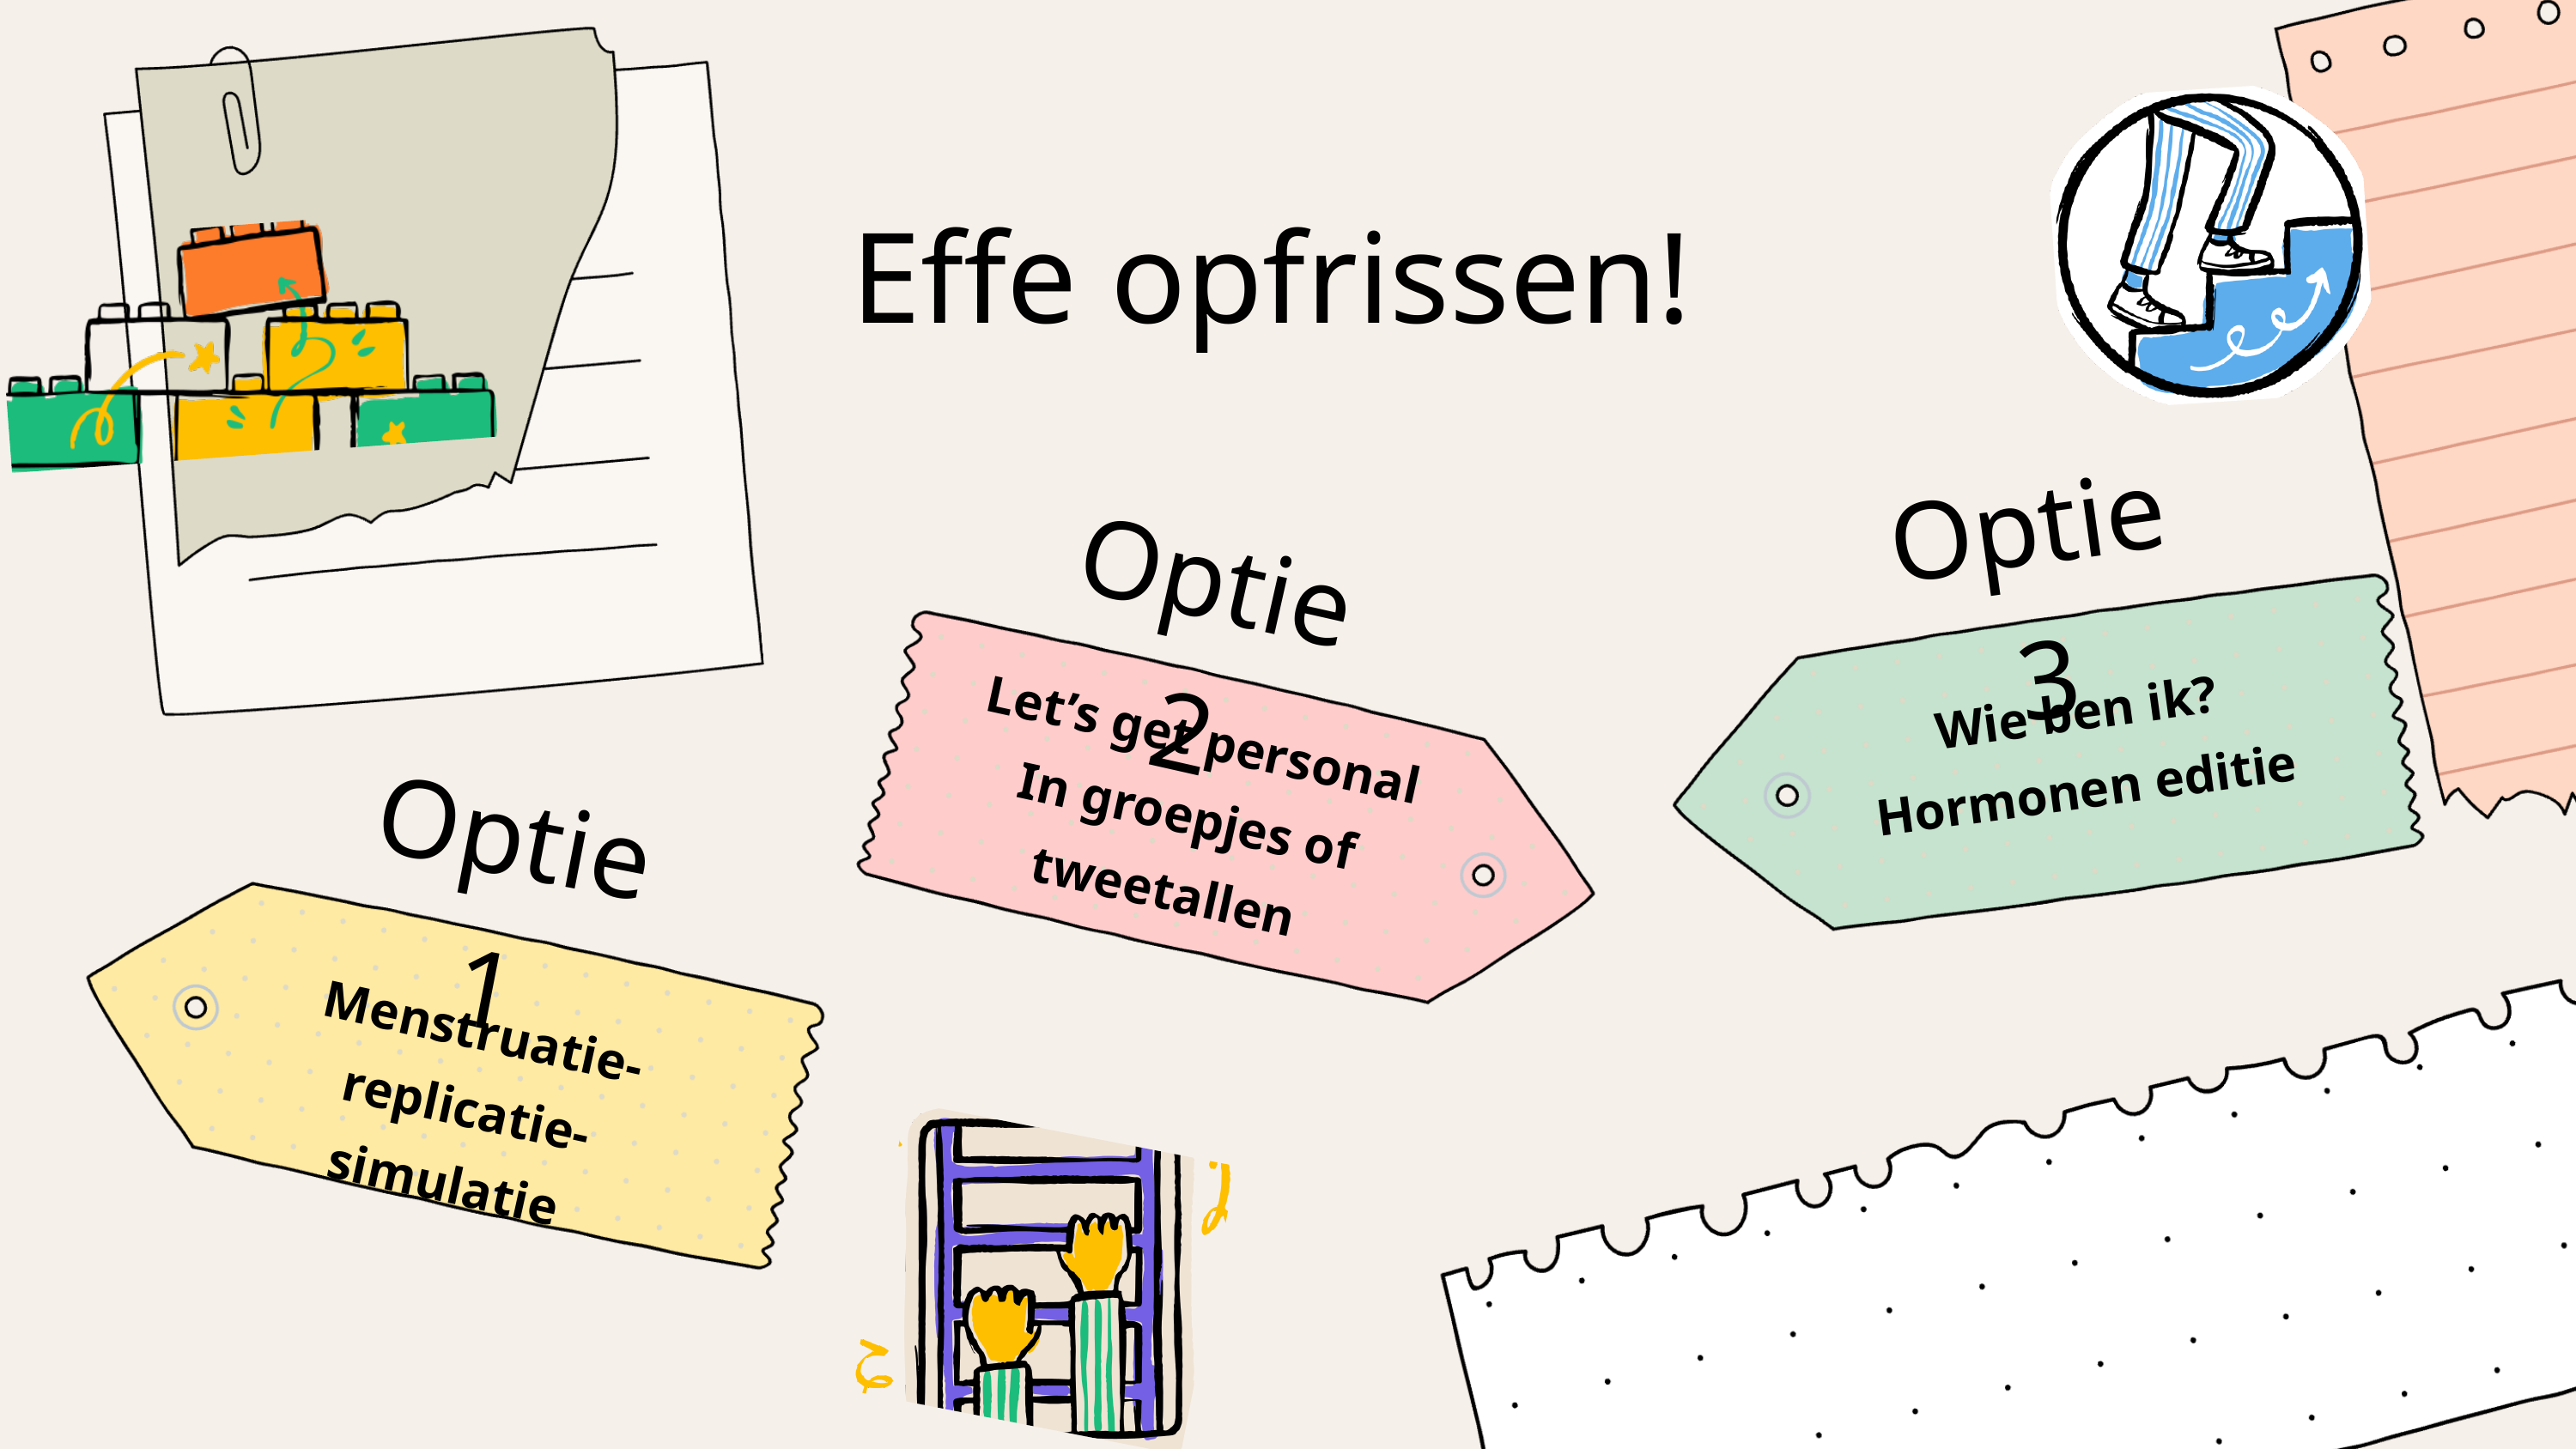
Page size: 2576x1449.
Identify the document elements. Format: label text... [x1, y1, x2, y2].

text_box [0, 235, 92, 474]
text_box [2044, 85, 2266, 412]
picture [850, 603, 2576, 1449]
text_box Optie 1 [333, 731, 708, 843]
picture [96, 1, 765, 724]
text_box [850, 1101, 1237, 1449]
text_box Effe opfrissen! [769, 167, 1881, 349]
text_box Optie 3 [1864, 411, 2186, 567]
picture [1651, 0, 2576, 953]
picture [52, 844, 832, 1279]
text_box Optie 2 [1060, 457, 1381, 603]
